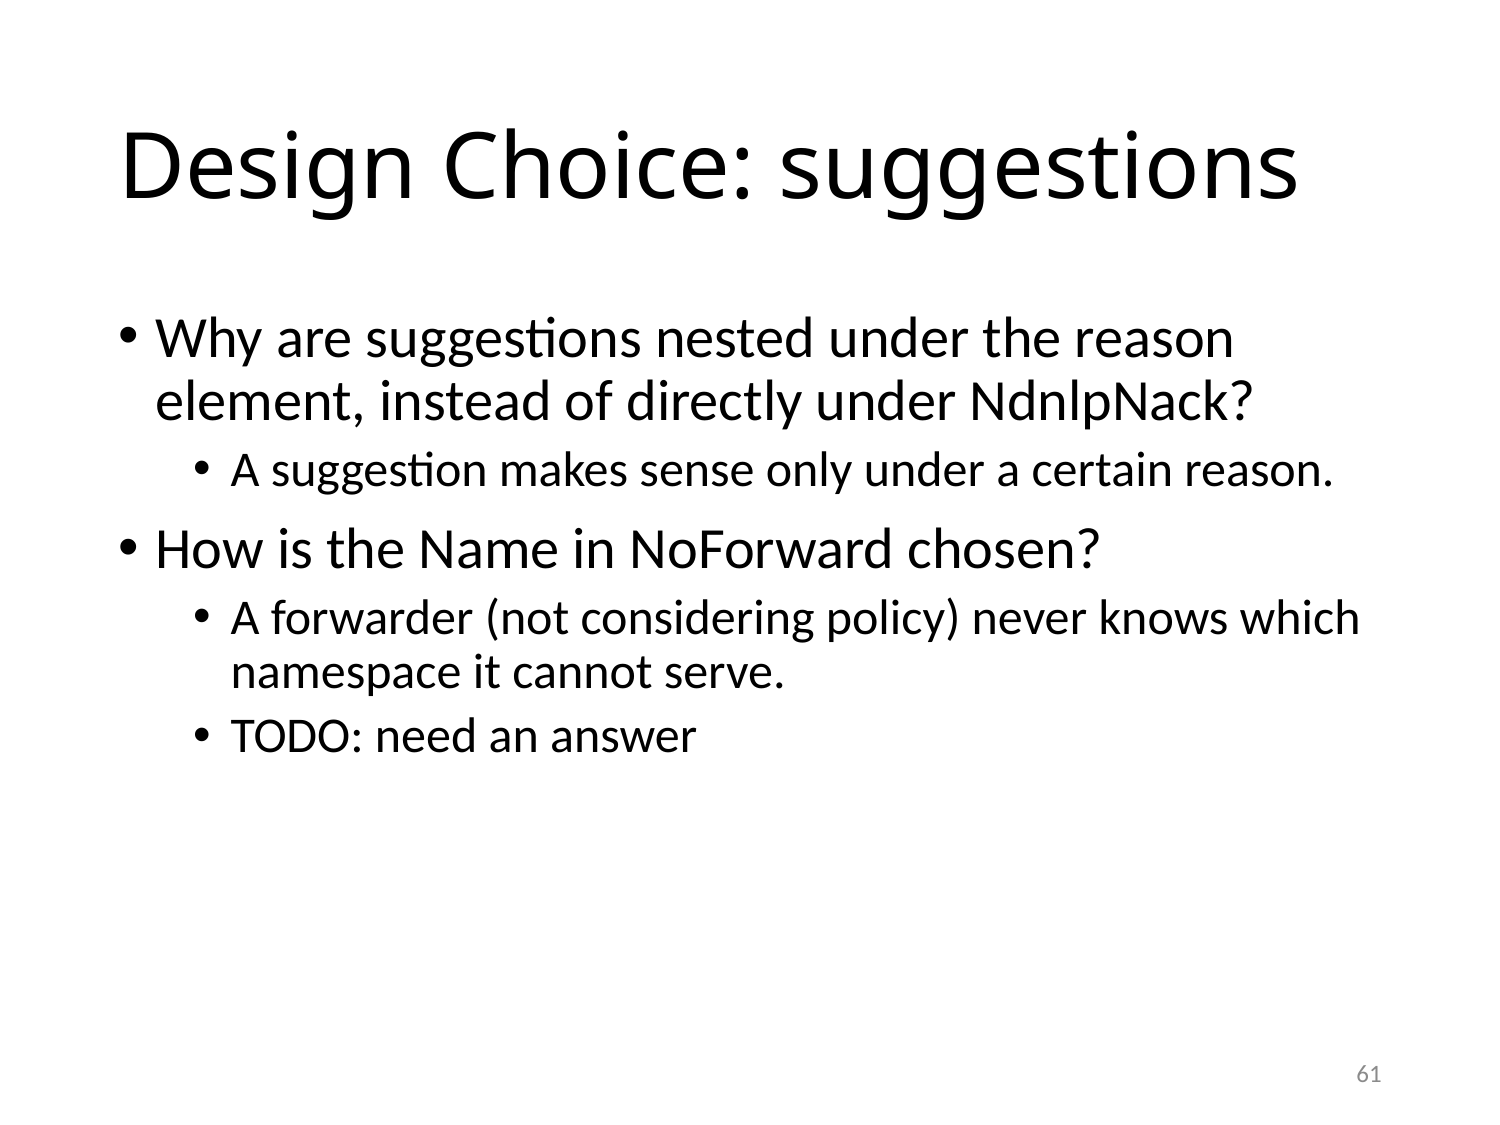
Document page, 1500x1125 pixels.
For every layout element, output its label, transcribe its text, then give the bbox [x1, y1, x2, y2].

list Why are suggestions nested under the reason element, instead of directly under NdnlpNack? A suggestion makes sense only under a certain reason. How is the Name in NoForward chosen? A forwarder (not considering policy) never knows which namespace it cannot serve. TODO: need an answer [103, 299, 1397, 1014]
title Design Choice: suggestions [103, 59, 1397, 278]
slide_number 61 [1059, 1042, 1397, 1103]
